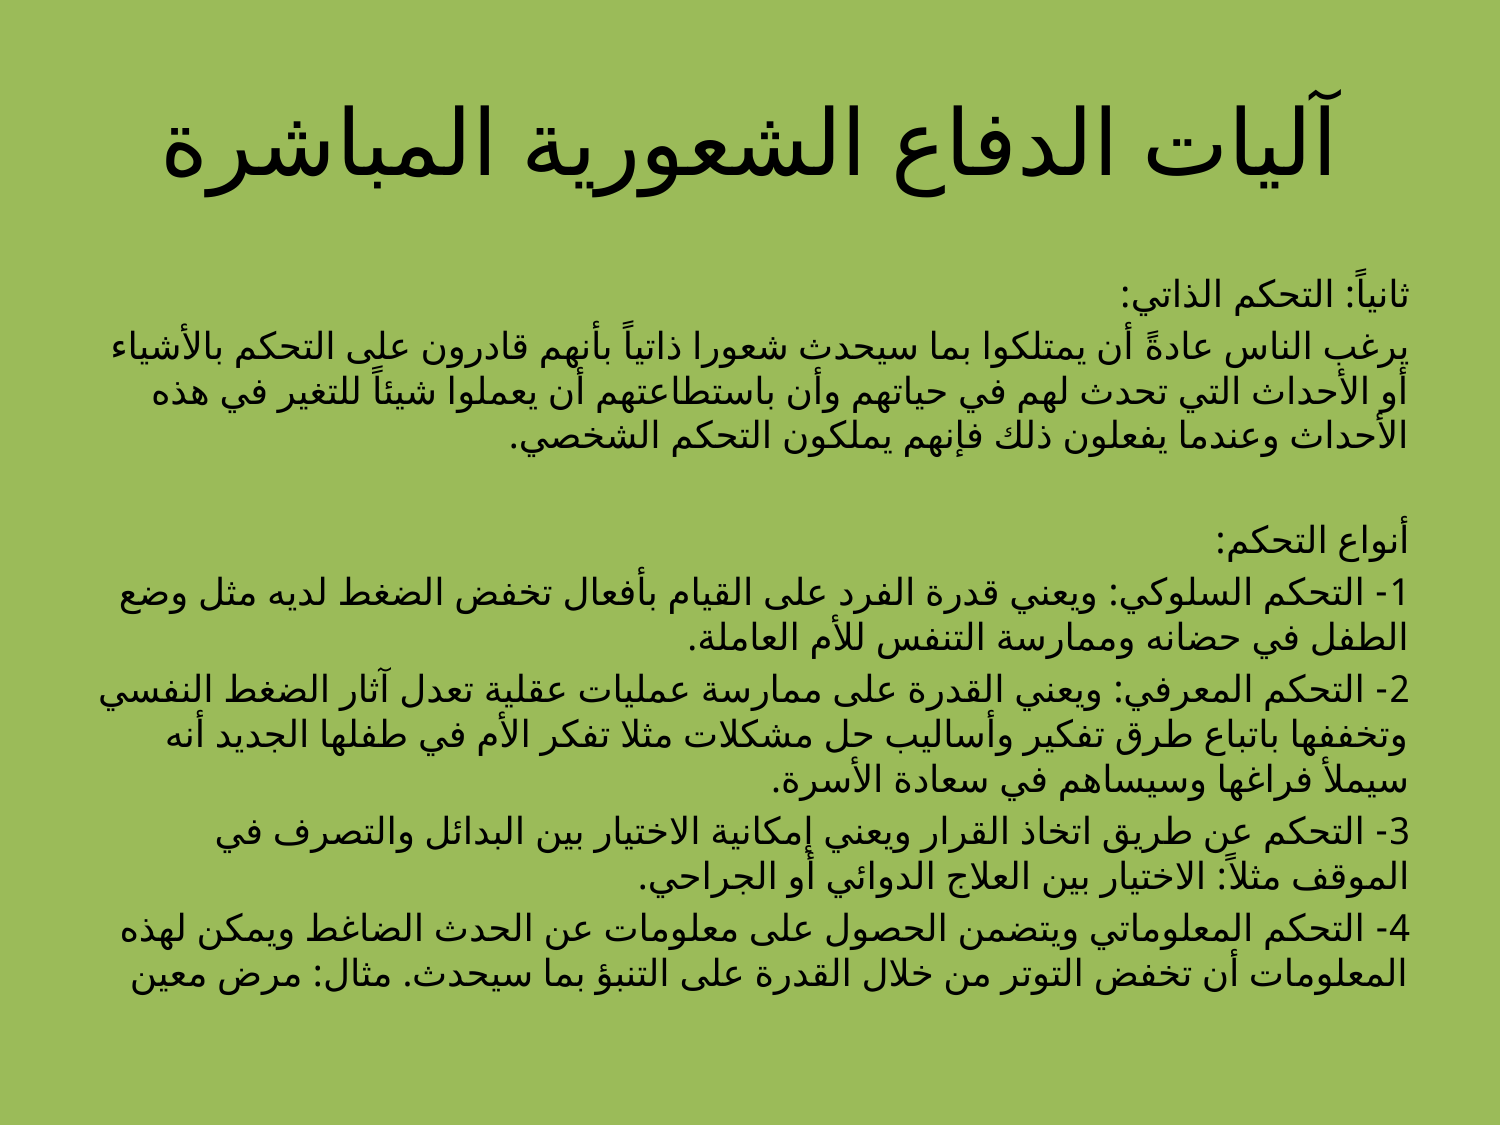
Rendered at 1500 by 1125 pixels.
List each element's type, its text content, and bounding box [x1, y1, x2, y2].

list ثانياً: التحكم الذاتي: يرغب الناس عادةً أن يمتلكوا بما سيحدث شعورا ذاتياً بأنهم قادرون على التحكم بالأشياء أو الأحداث التي تحدث لهم في حياتهم وأن باستطاعتهم أن يعملوا شيئاً للتغير في هذه الأحداث وعندما يفعلون ذلك فإنهم يملكون التحكم الشخصي. أنواع التحكم: 1- التحكم السلوكي: ويعني قدرة الفرد على القيام بأفعال تخفض الضغط لديه مثل وضع الطفل في حضانه وممارسة التنفس للأم العاملة. 2- التحكم المعرفي: ويعني القدرة على ممارسة عمليات عقلية تعدل آثار الضغط النفسي وتخففها باتباع طرق تفكير وأساليب حل مشكلات مثلا تفكر الأم في طفلها الجديد أنه سيملأ فراغها وسيساهم في سعادة الأسرة. 3- التحكم عن طريق اتخاذ القرار ويعني إمكانية الاختيار بين البدائل والتصرف في الموقف مثلاً: الاختيار بين العلاج الدوائي أو الجراحي. 4- التحكم المعلوماتي ويتضمن الحصول على معلومات عن الحدث الضاغط ويمكن لهذه المعلومات أن تخفض التوتر من خلال القدرة على التنبؤ بما سيحدث. مثال: مرض معين [75, 262, 1425, 1005]
title آليات الدفاع الشعورية المباشرة [75, 45, 1425, 233]
